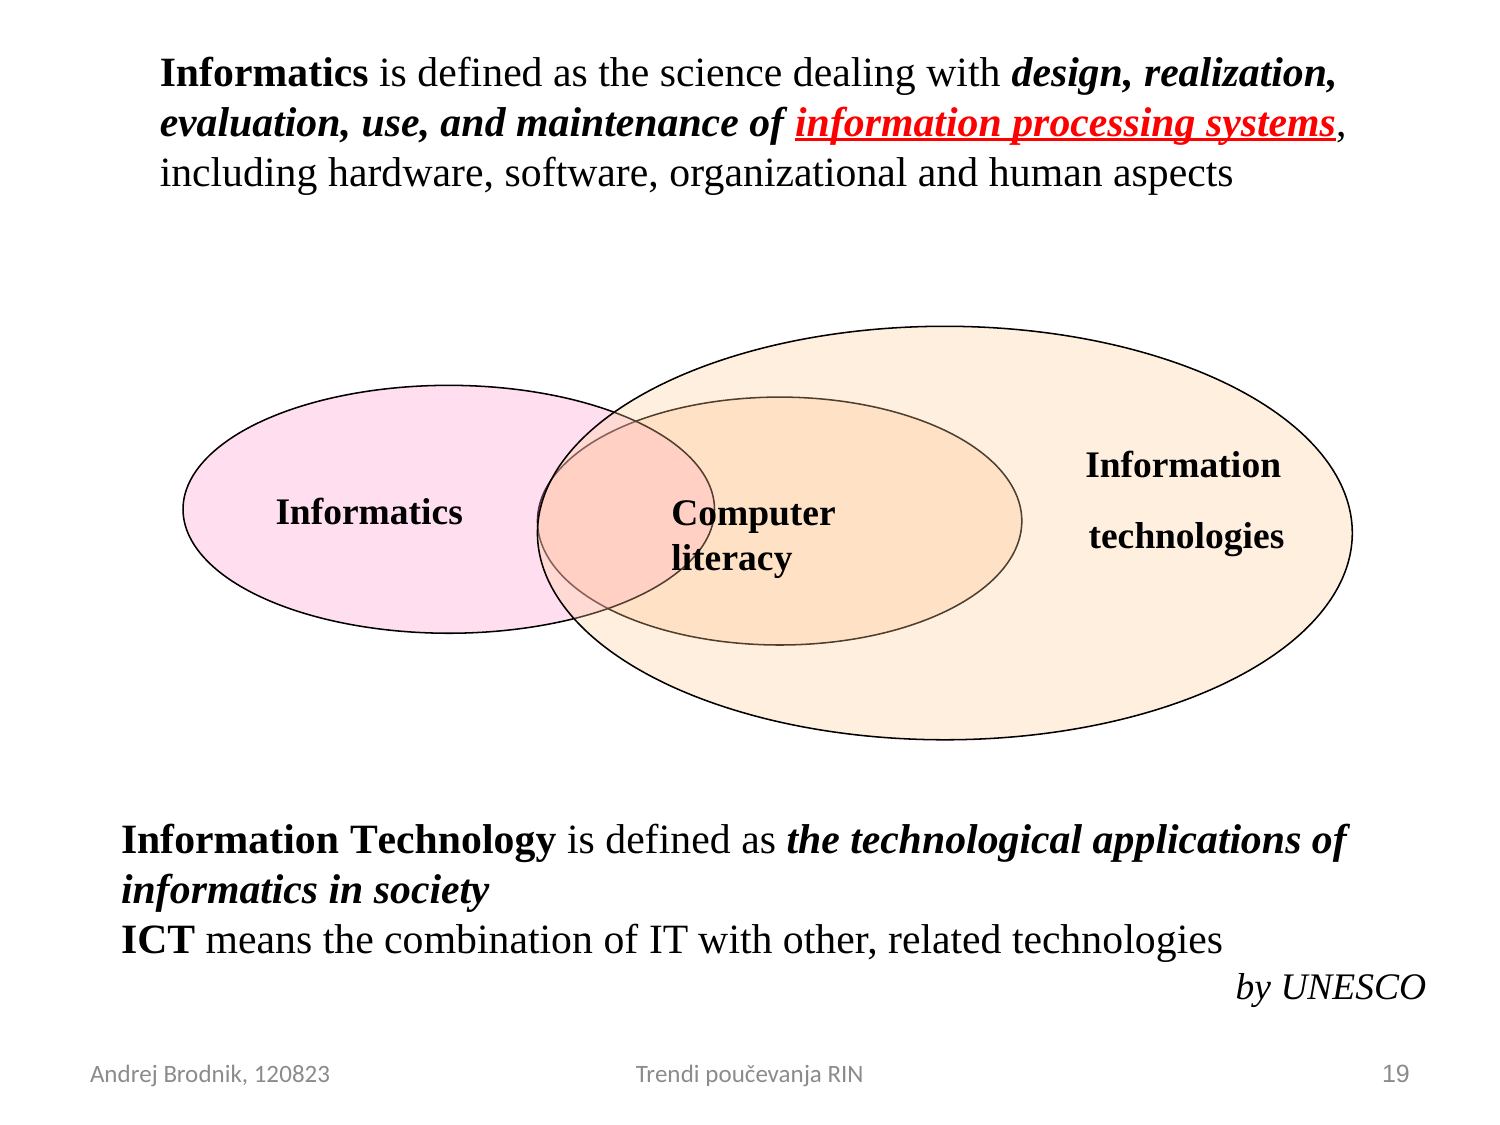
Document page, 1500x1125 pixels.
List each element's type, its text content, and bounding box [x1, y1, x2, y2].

text_box Information Technology is defined as the technological applications of informatics in society ICT means the combination of IT with other, related technologies by UNESCO [106, 804, 1442, 1015]
text_box technologies [1033, 503, 1340, 564]
text_box [100, 802, 1424, 877]
text_box Information [1009, 432, 1357, 493]
text_box Informatics is defined as the science dealing with design, realization, evaluation, use, and maintenance of information processing systems, including hardware, software, organizational and human aspects [144, 36, 1465, 202]
slide_number 18 [1074, 1042, 1425, 1103]
slide_number Andrej Brodnik, 120823 [75, 1042, 425, 1103]
text_box Computer literacy [537, 326, 1353, 740]
footer Trendi poučevanja RIN [512, 1042, 988, 1103]
text_box [466, 619, 617, 657]
text_box Informatics [183, 385, 614, 634]
